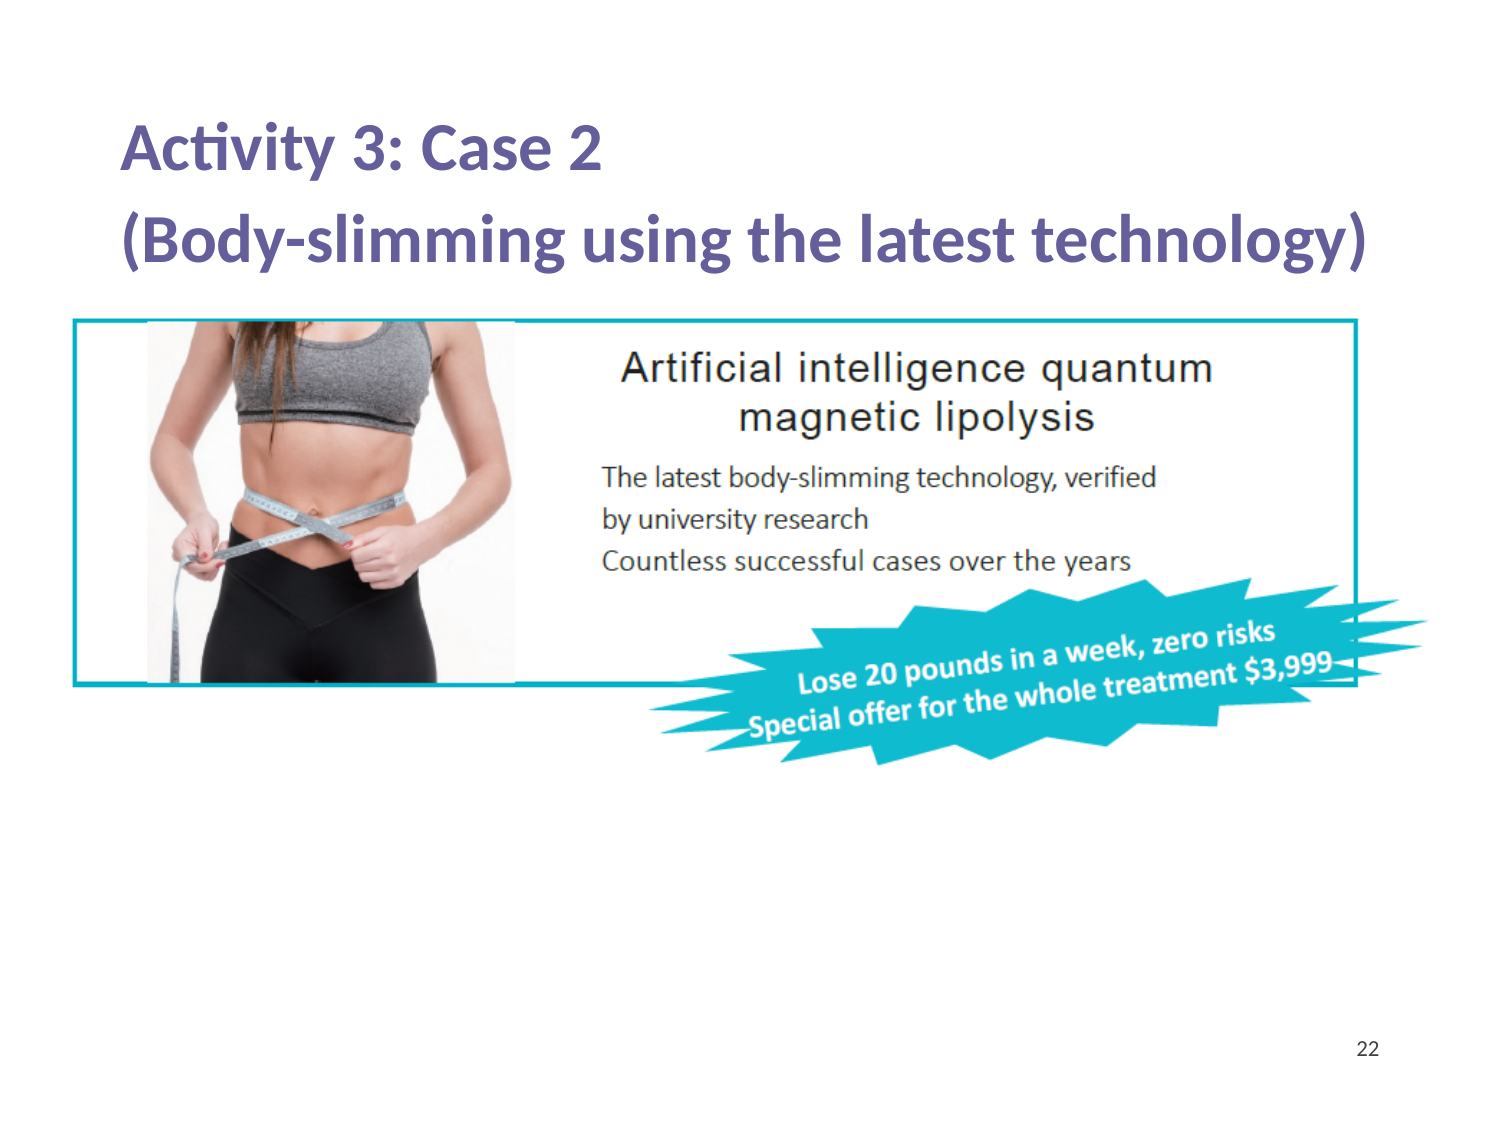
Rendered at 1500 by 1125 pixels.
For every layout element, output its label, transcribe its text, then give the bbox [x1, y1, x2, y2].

picture [69, 313, 1430, 771]
list Activity 3: Case 2 (Body-slimming using the latest technology) [119, 113, 1381, 296]
slide_number 22 [1353, 1035, 1381, 1062]
